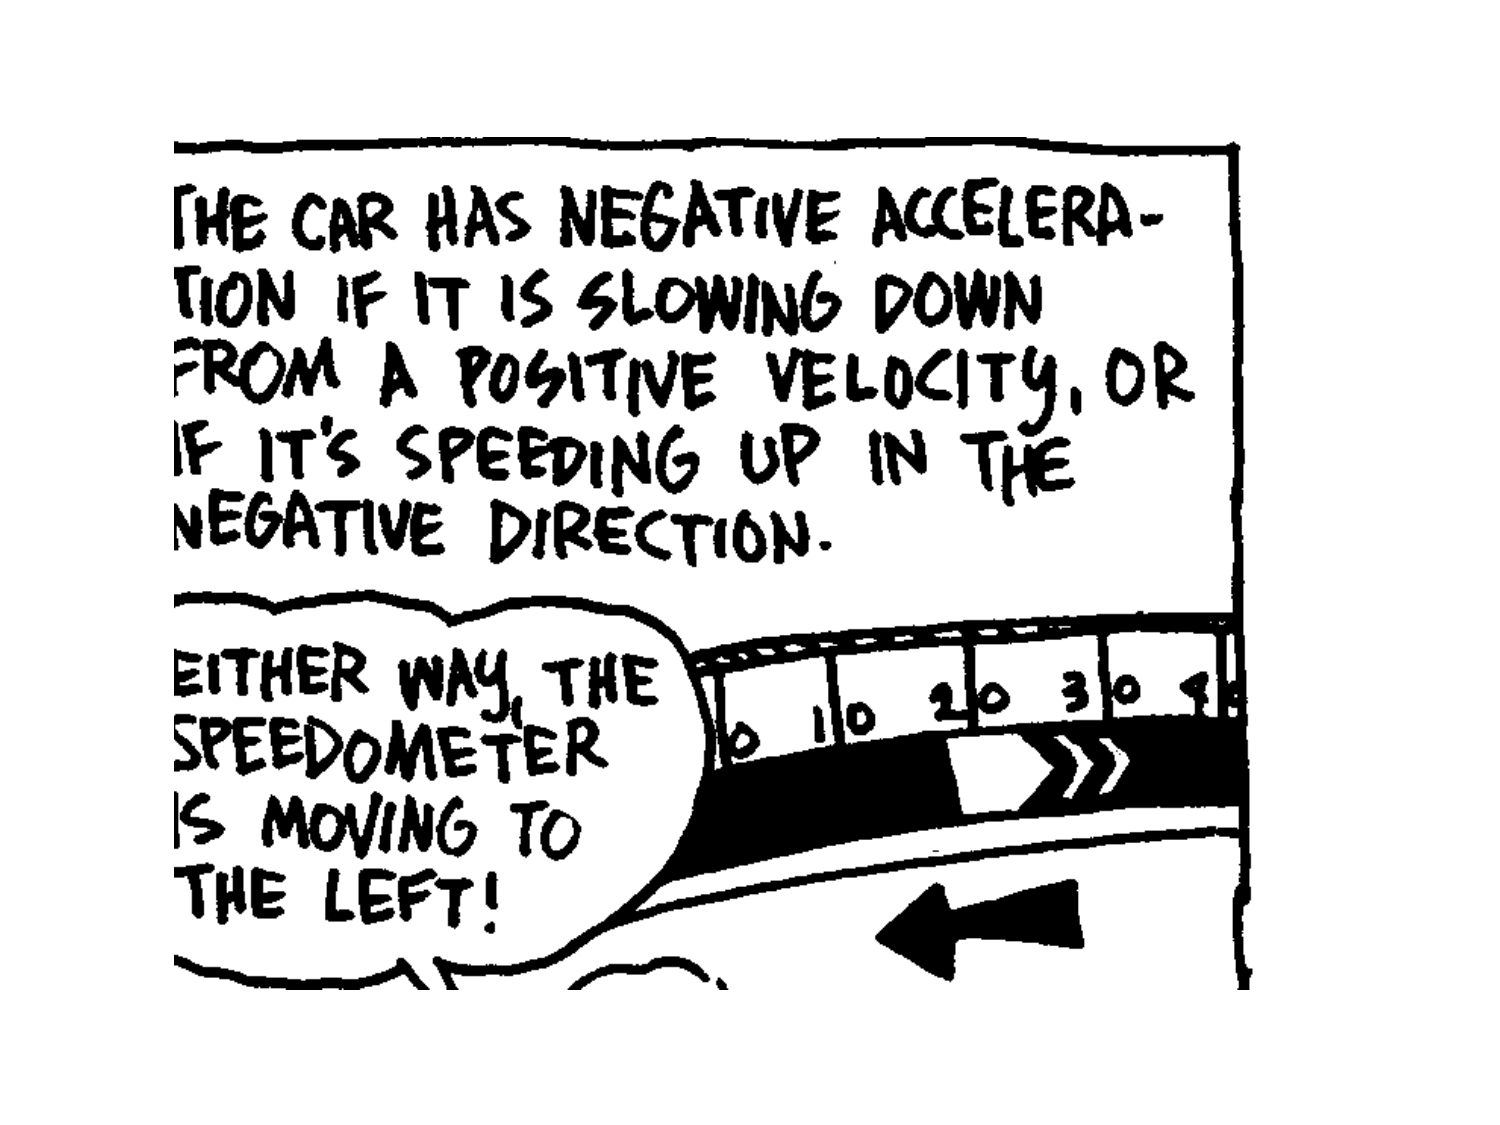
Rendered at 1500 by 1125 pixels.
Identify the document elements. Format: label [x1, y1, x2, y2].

picture [174, 137, 1333, 990]
